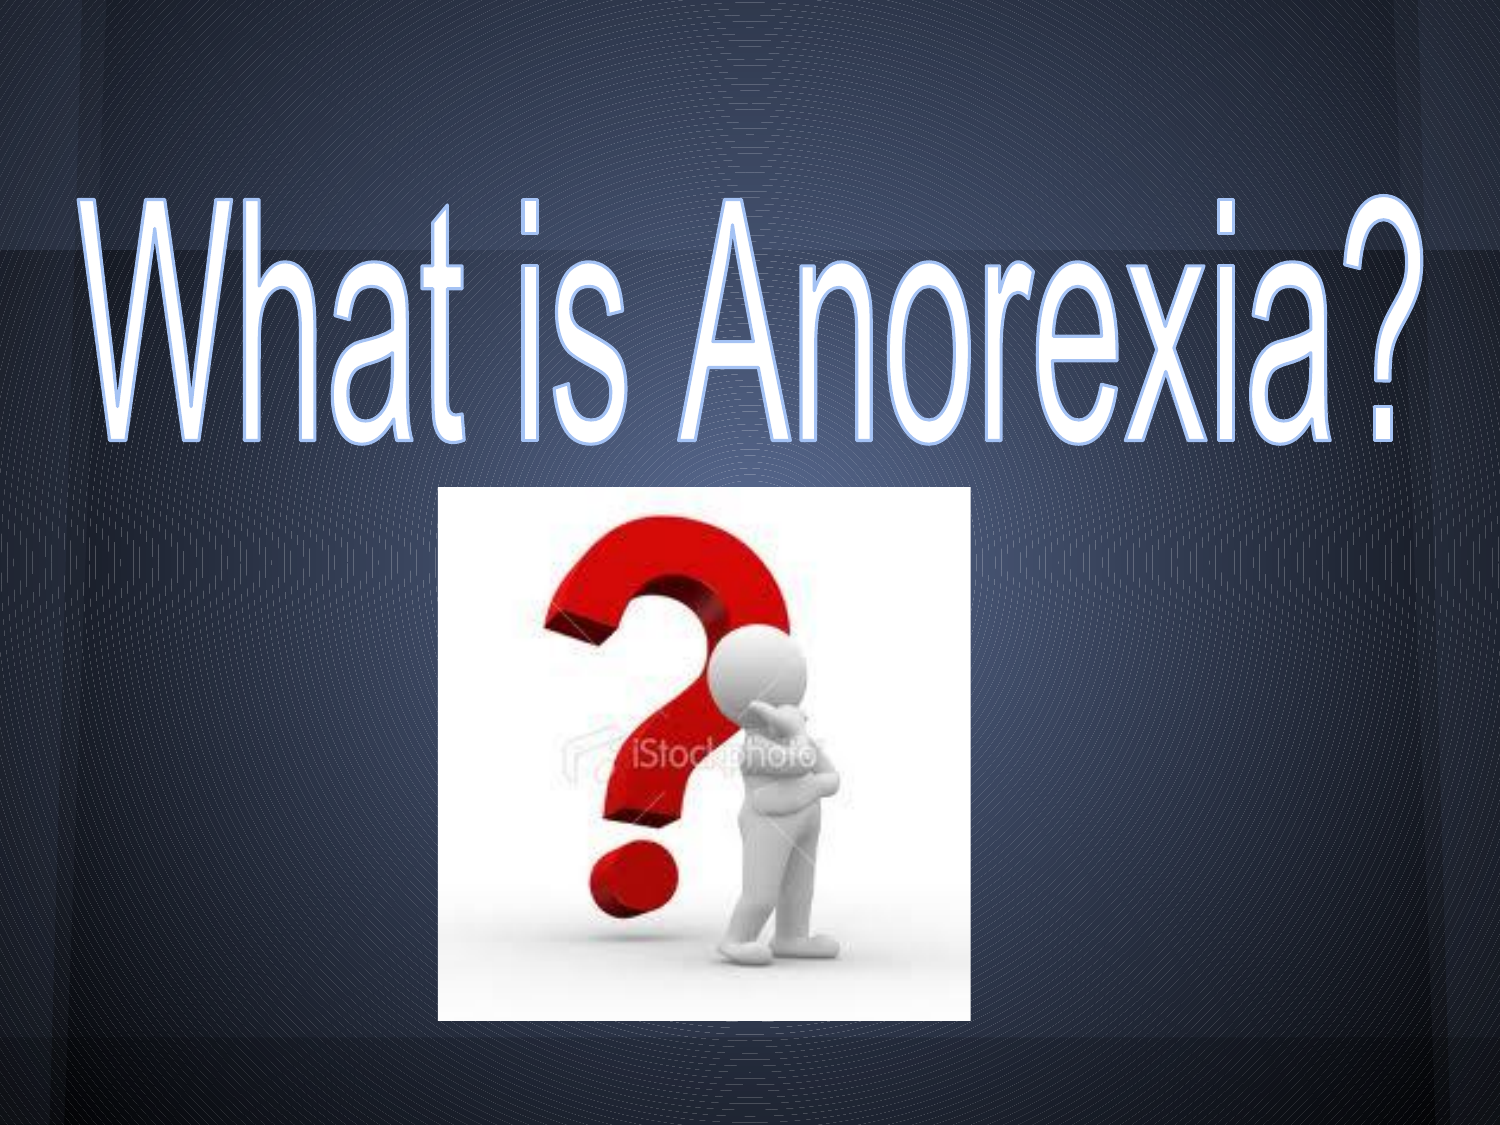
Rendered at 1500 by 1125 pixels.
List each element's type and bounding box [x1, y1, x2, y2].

text_box [554, 261, 626, 445]
text_box [1037, 261, 1118, 445]
text_box [522, 199, 538, 234]
text_box [678, 199, 791, 441]
text_box [888, 261, 970, 445]
text_box [244, 199, 315, 441]
text_box [801, 261, 872, 441]
text_box [1218, 199, 1234, 234]
text_box [437, 487, 971, 1021]
text_box [78, 199, 232, 441]
text_box [422, 204, 465, 443]
text_box [1374, 406, 1392, 441]
text_box [522, 265, 538, 441]
text_box [1125, 265, 1207, 441]
text_box [332, 261, 413, 445]
text_box [986, 261, 1034, 441]
text_box [1344, 195, 1422, 381]
text_box [1250, 261, 1331, 445]
text_box [1218, 265, 1234, 441]
